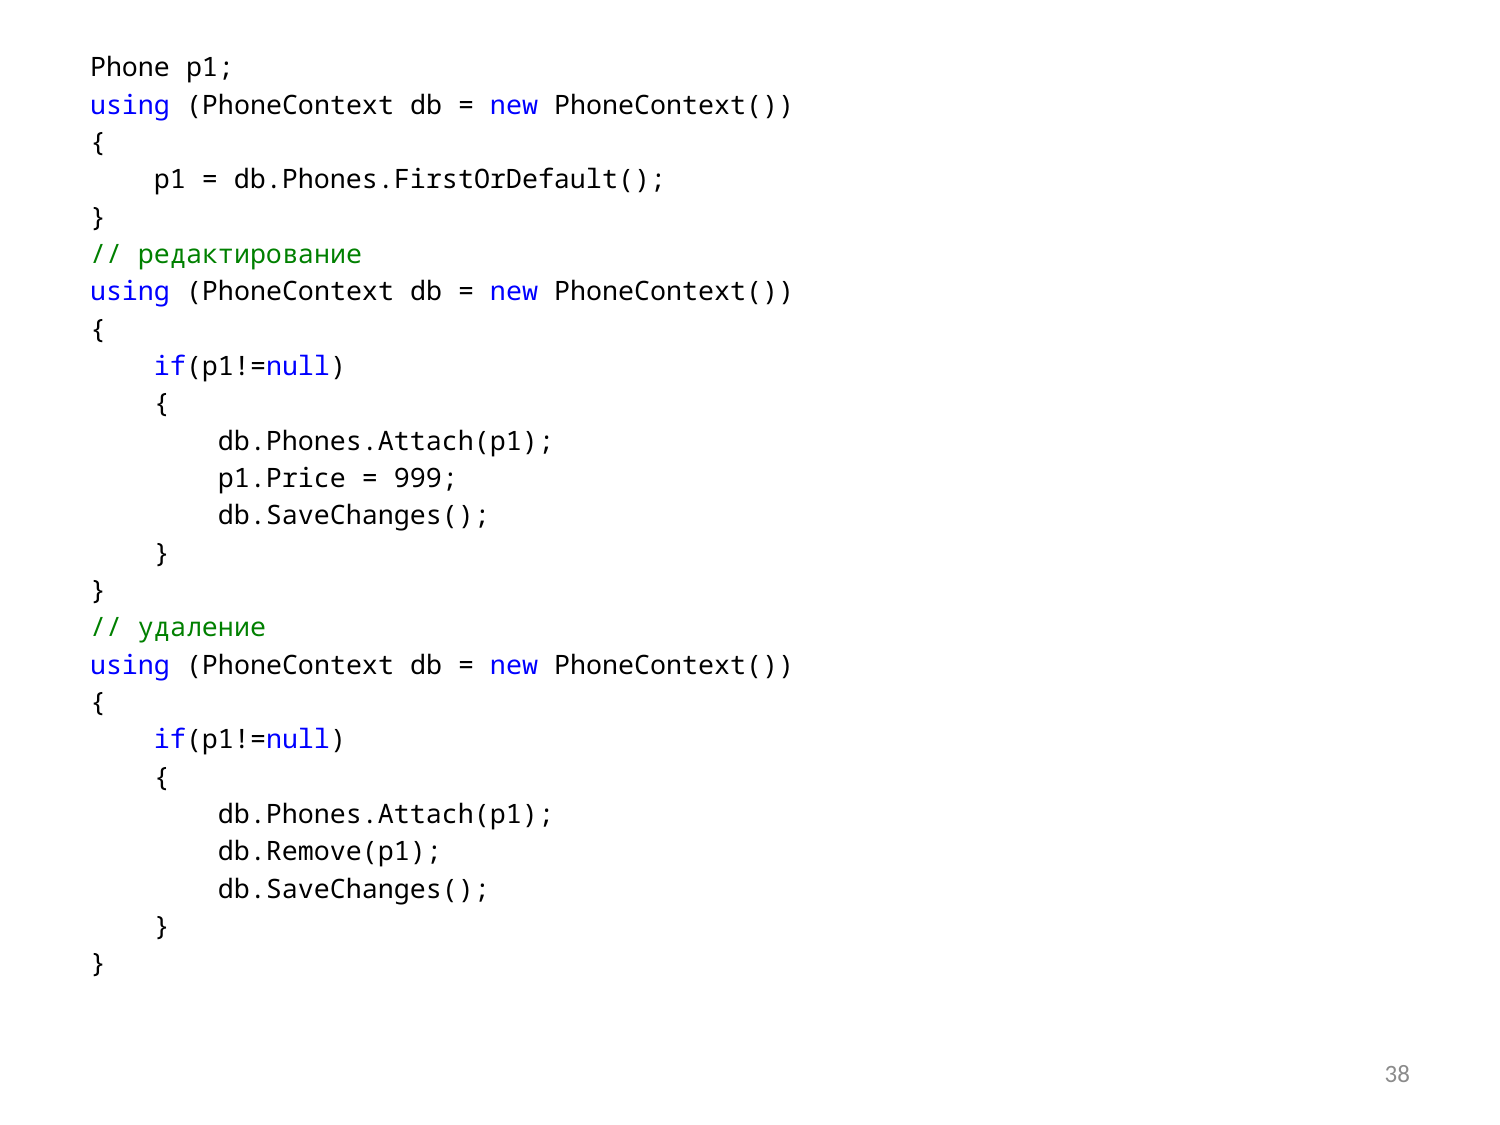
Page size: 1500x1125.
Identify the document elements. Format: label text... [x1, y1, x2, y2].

slide_number 38 [1074, 1042, 1425, 1103]
list Phone p1; using (PhoneContext db = new PhoneContext()) { p1 = db.Phones.FirstOrDefault(); } // редактирование using (PhoneContext db = new PhoneContext()) { if(p1!=null) { db.Phones.Attach(p1); p1.Price = 999; db.SaveChanges(); } } // удаление using (PhoneContext db = new PhoneContext()) { if(p1!=null) { db.Phones.Attach(p1); db.Remove(p1); db.SaveChanges(); } } [75, 42, 1425, 1005]
